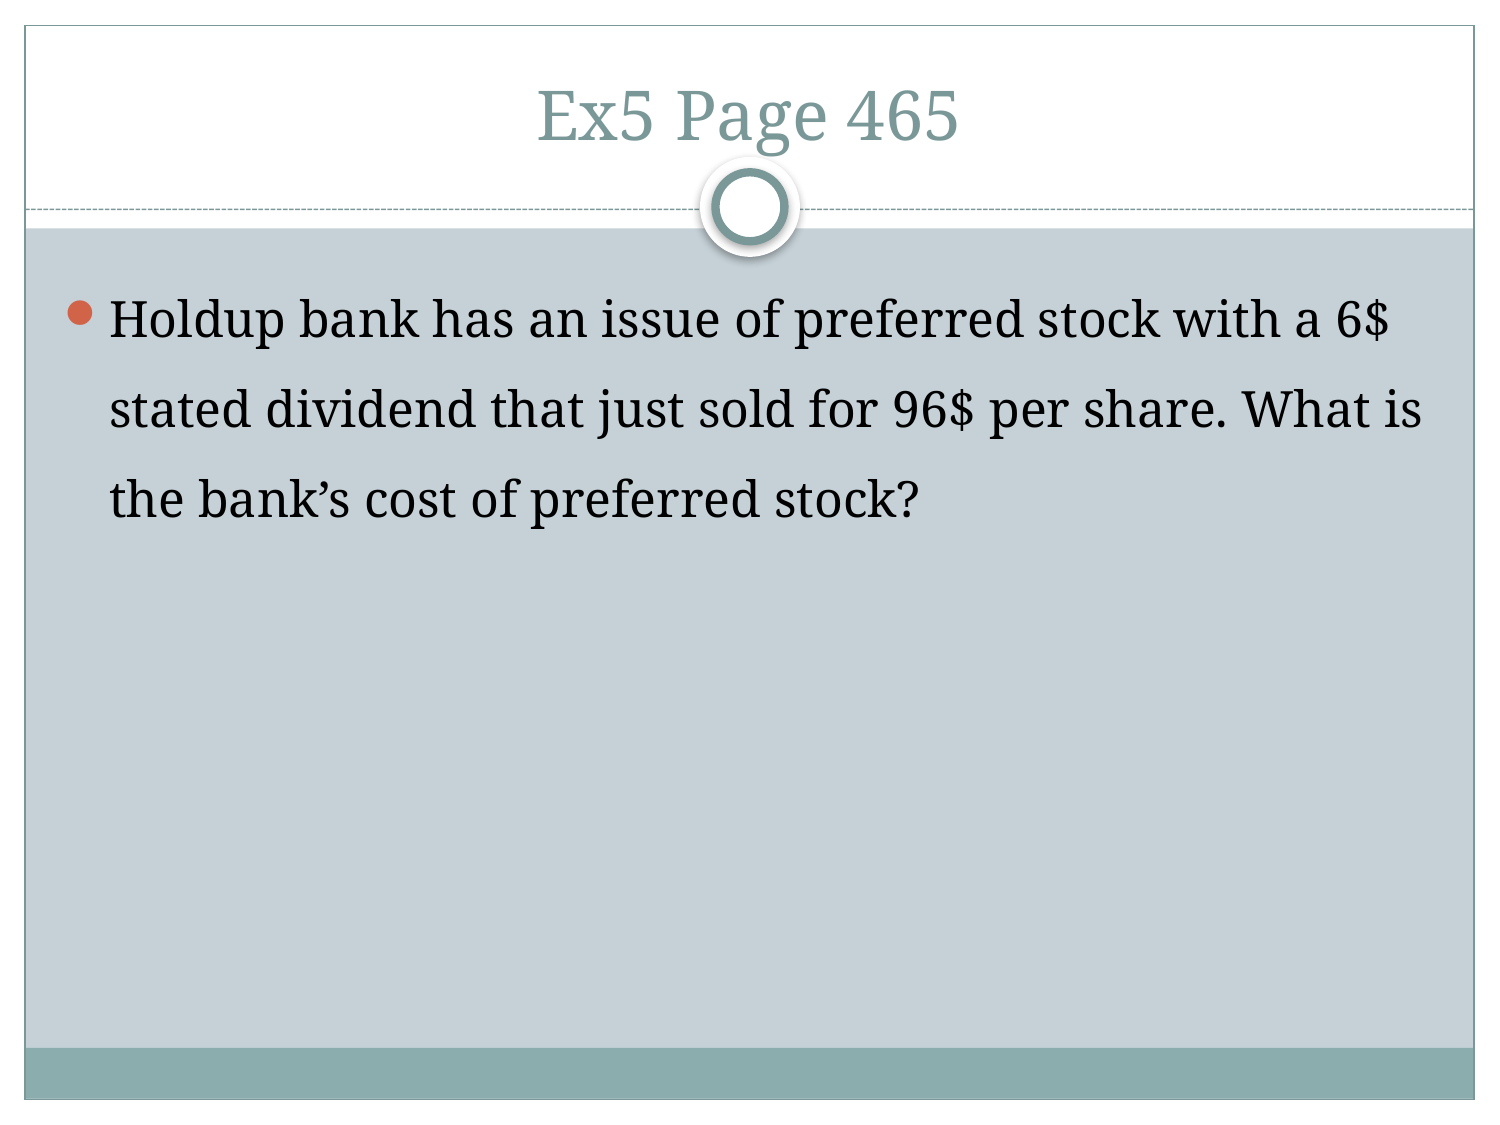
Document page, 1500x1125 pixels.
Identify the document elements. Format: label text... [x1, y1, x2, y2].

list Holdup bank has an issue of preferred stock with a 6$ stated dividend that just sold for 96$ per share. What is the bank’s cost of preferred stock? [49, 250, 1445, 1001]
title Ex5 Page 465 [49, 37, 1450, 162]
